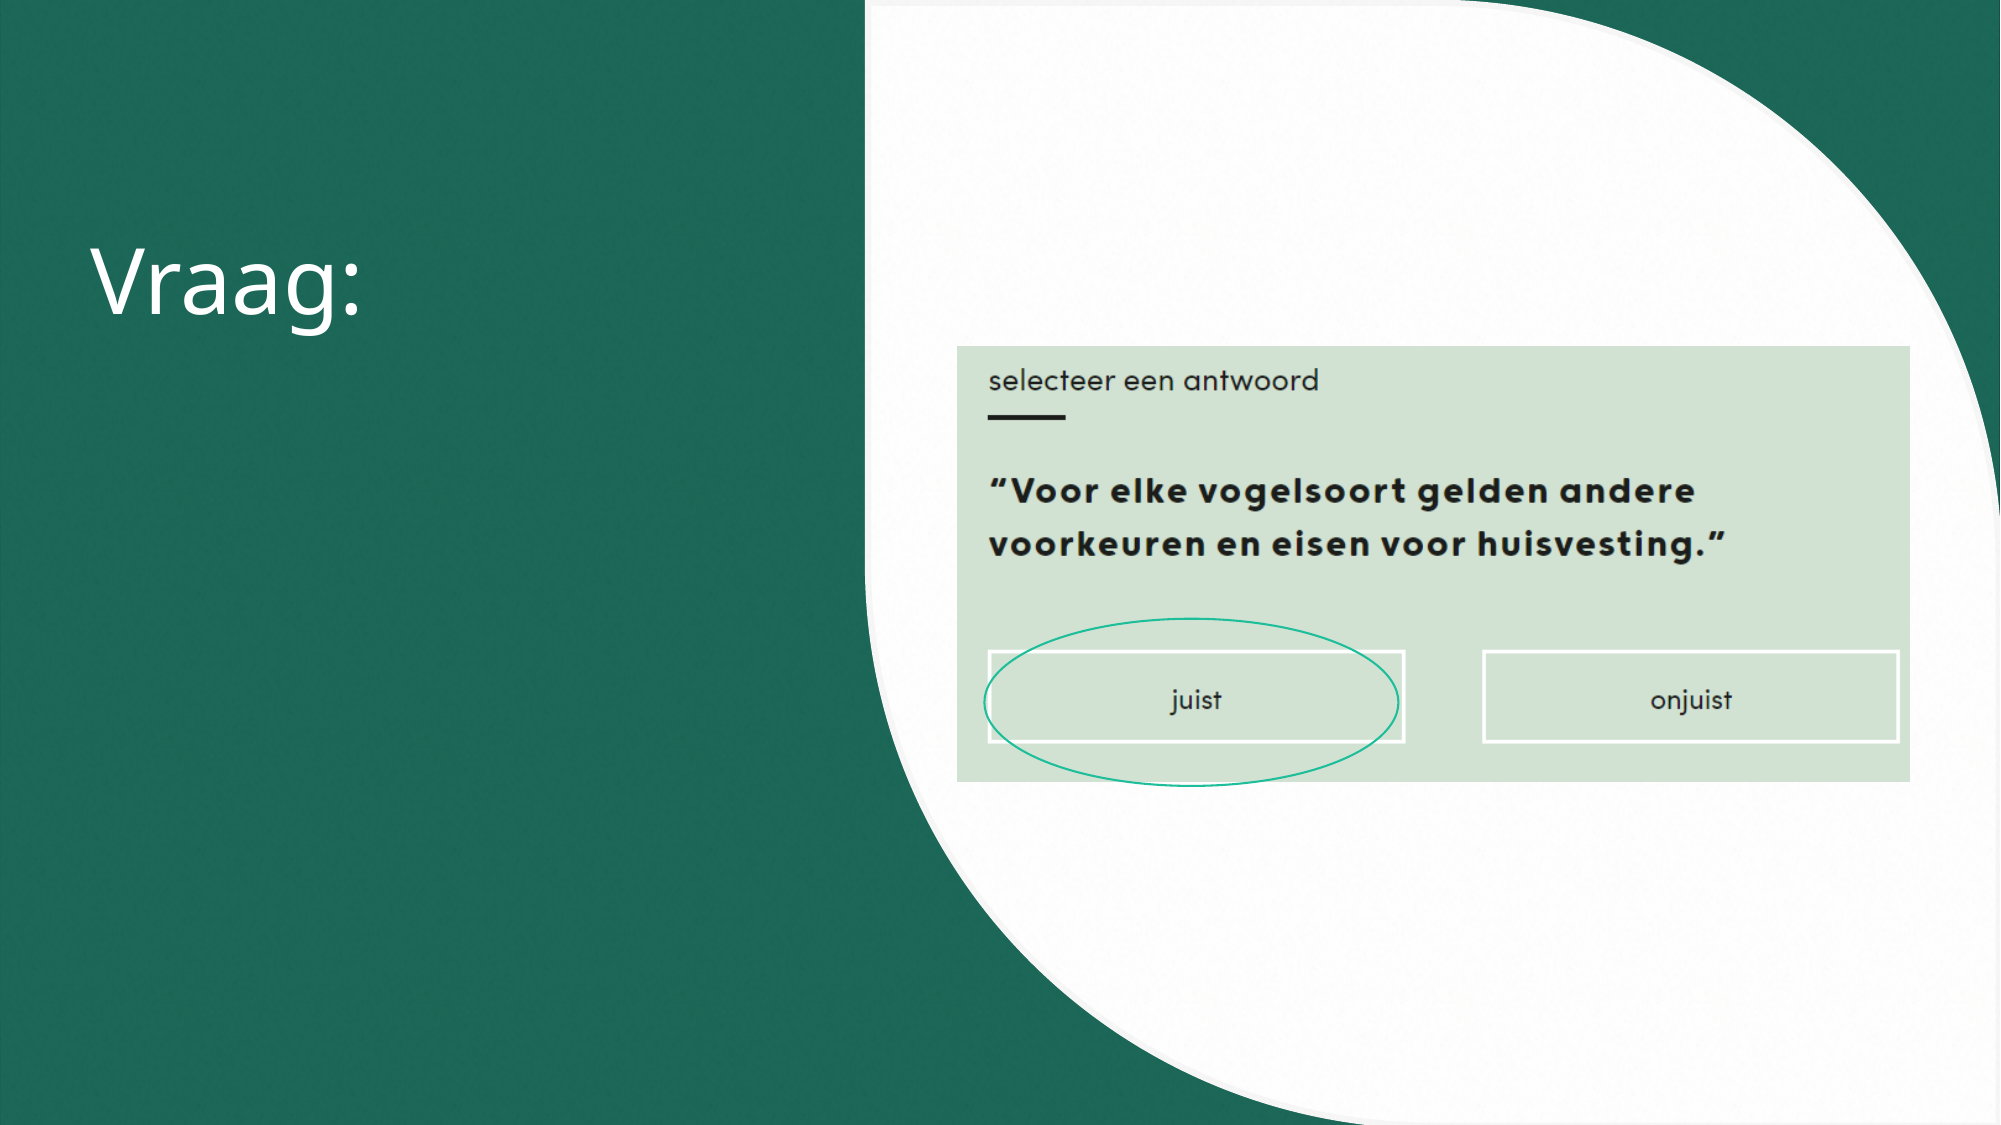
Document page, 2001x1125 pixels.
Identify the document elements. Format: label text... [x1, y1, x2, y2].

text_box [0, 0, 2000, 1125]
text_box [1128, 783, 1255, 787]
picture [957, 346, 1910, 783]
title Vraag: [75, 124, 837, 342]
